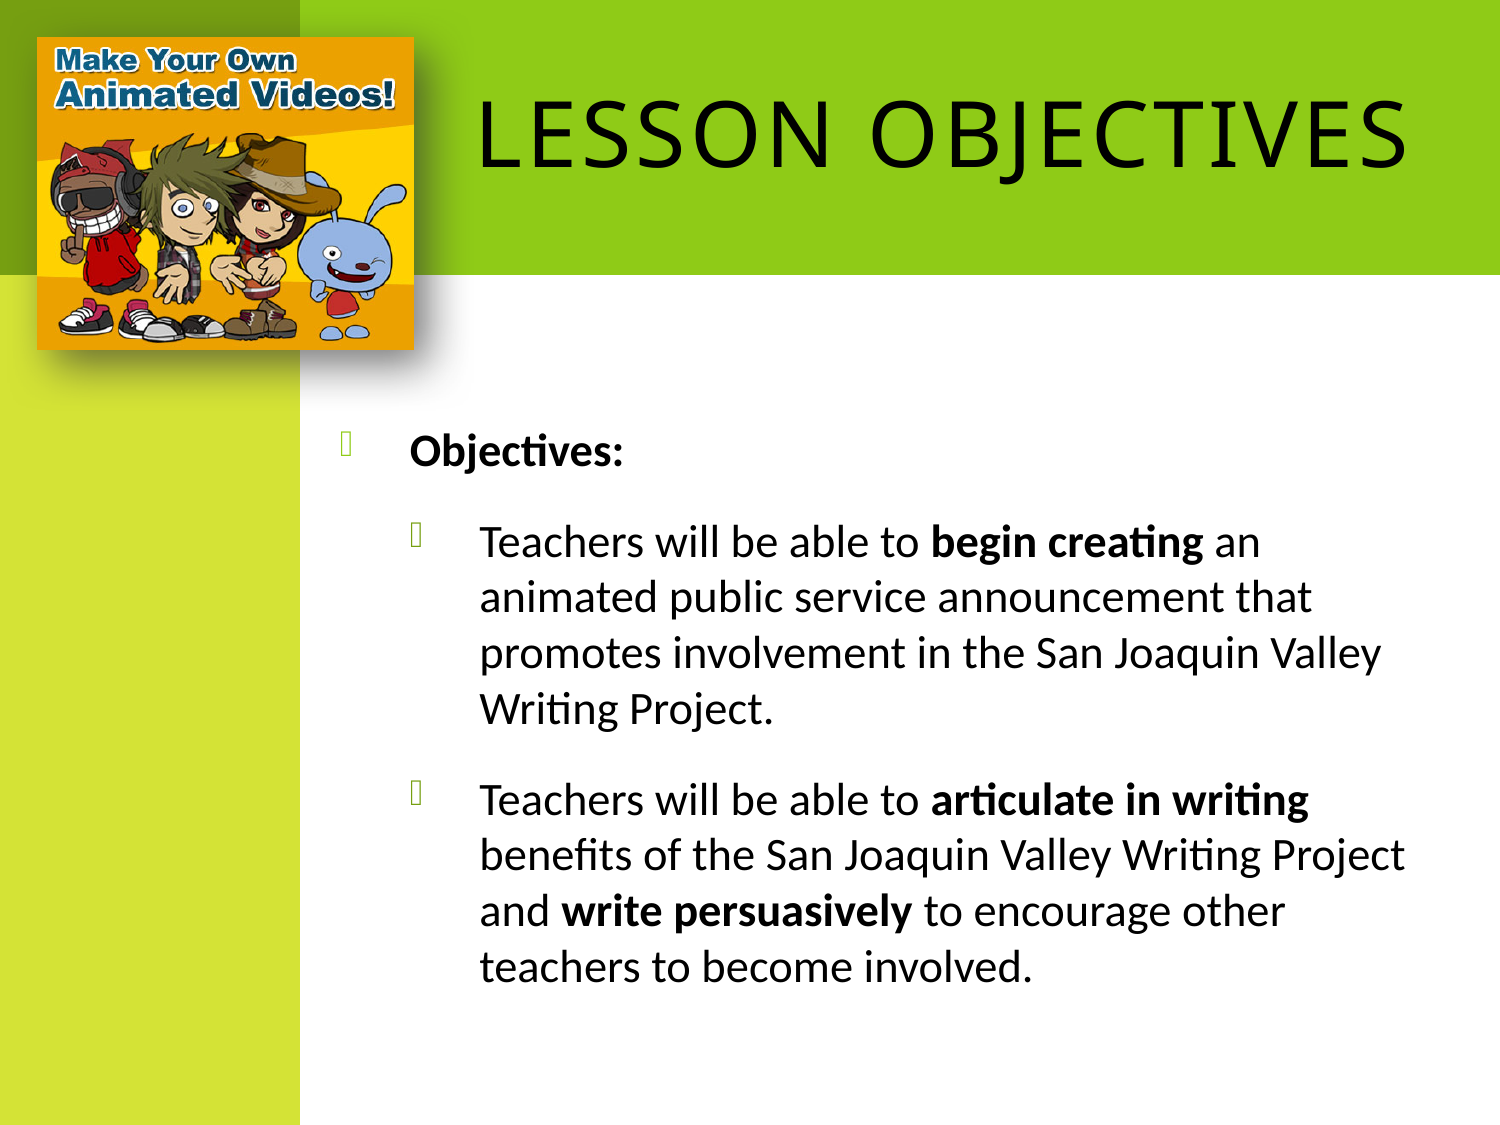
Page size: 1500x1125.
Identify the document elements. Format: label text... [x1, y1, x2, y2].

picture [37, 37, 415, 351]
list Objectives: Teachers will be able to begin creating an animated public service announcement that promotes involvement in the San Joaquin Valley Writing Project. Teachers will be able to articulate in writing benefits of the San Joaquin Valley Writing Project and write persuasively to encourage other teachers to become involved. [324, 412, 1425, 1005]
title Lesson Objectives [446, 37, 1425, 225]
